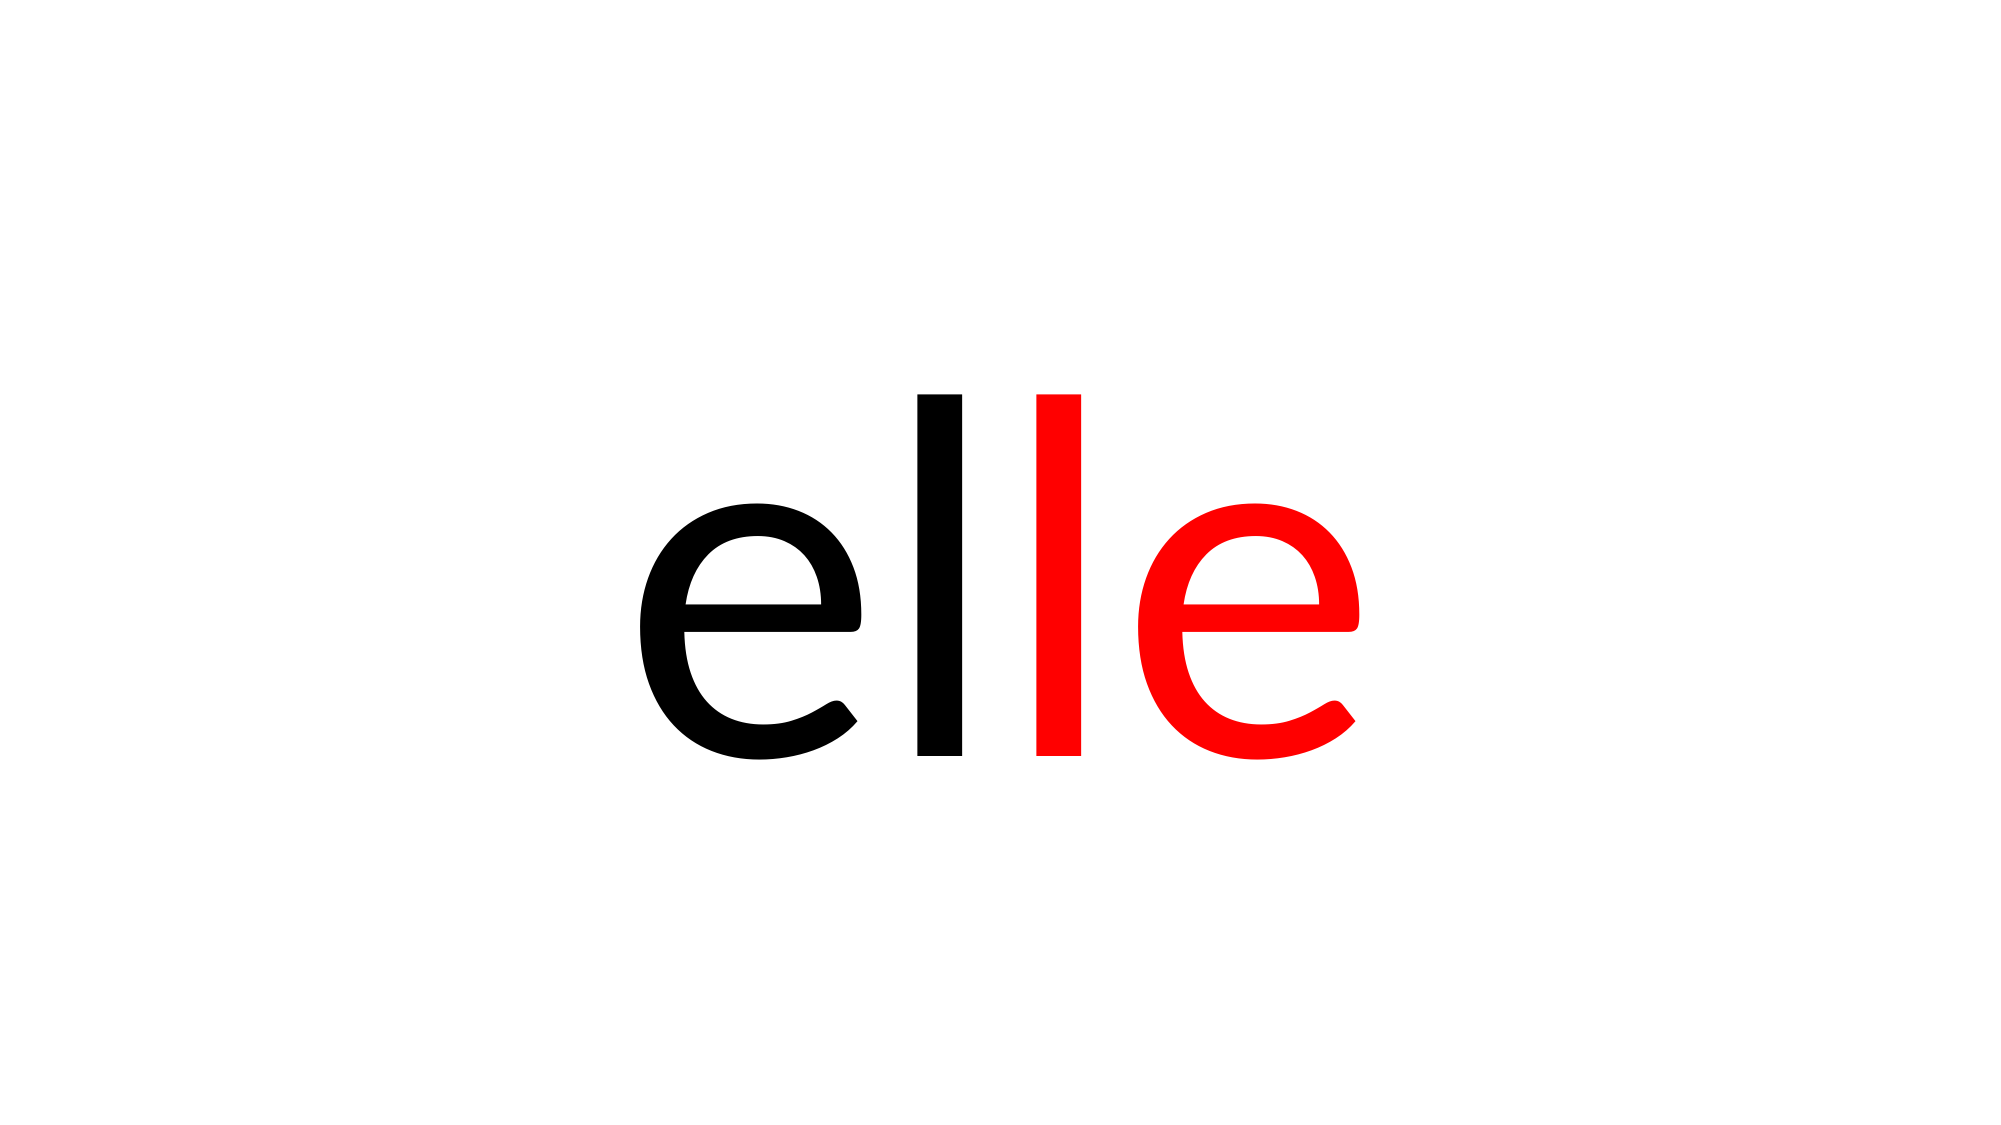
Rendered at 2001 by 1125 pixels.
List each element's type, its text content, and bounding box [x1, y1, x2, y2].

list elle [137, 299, 1863, 1014]
